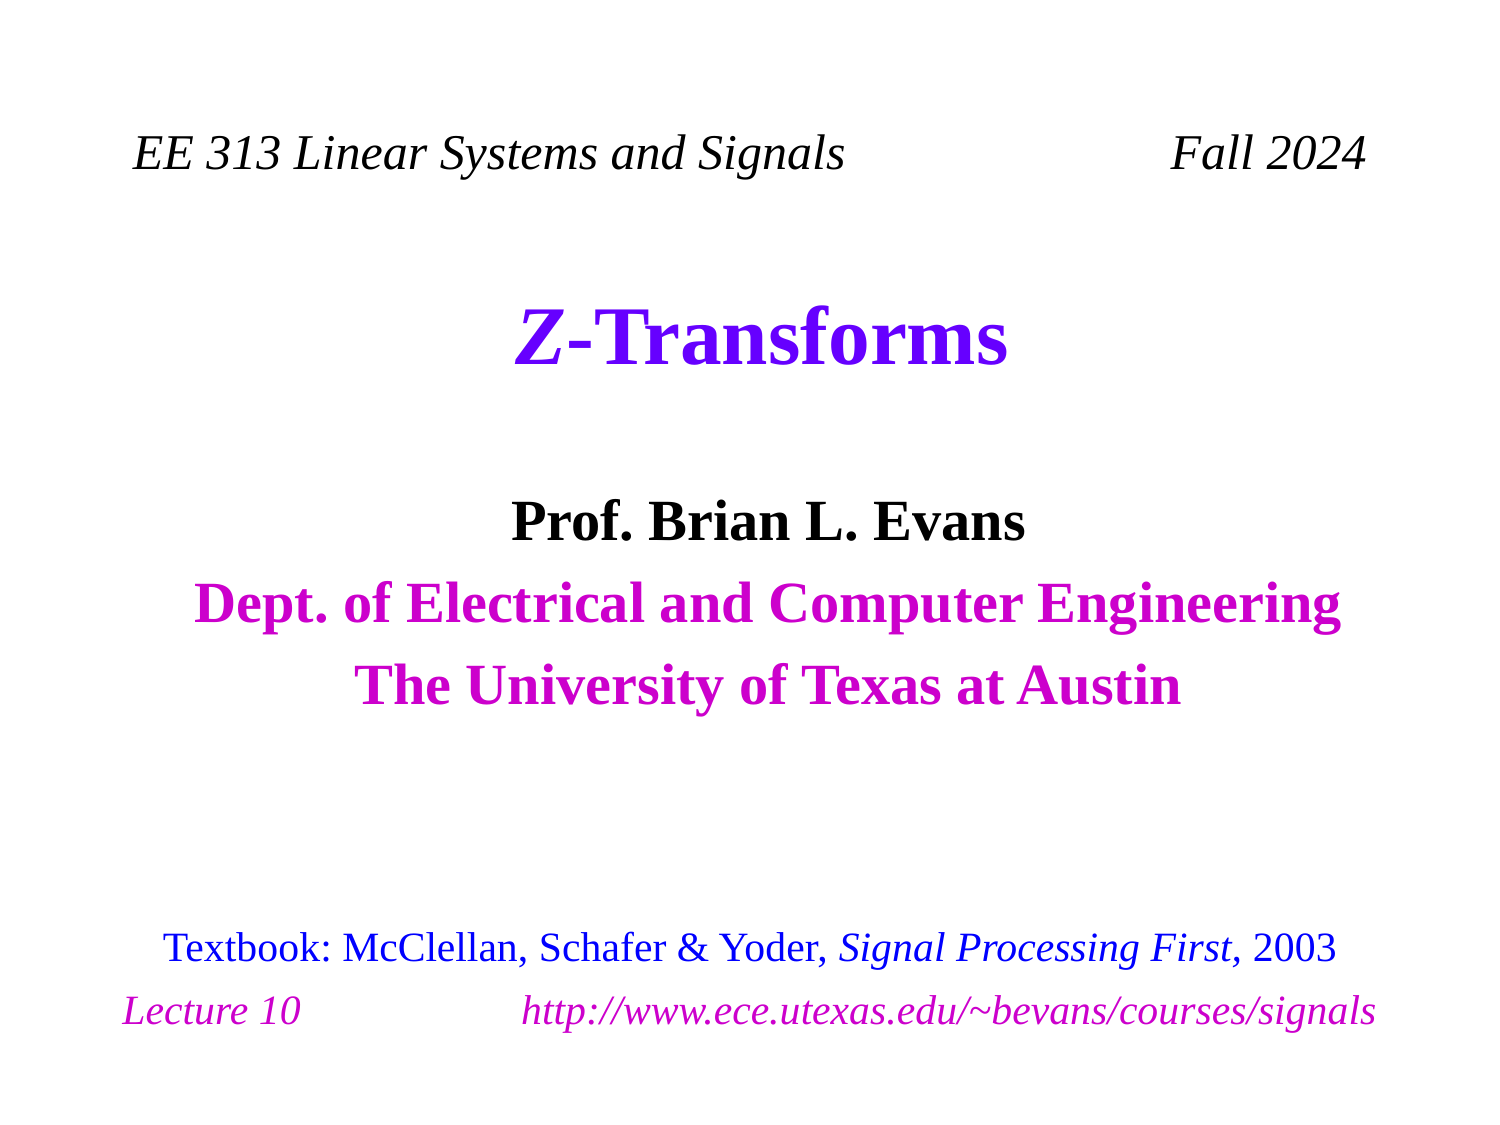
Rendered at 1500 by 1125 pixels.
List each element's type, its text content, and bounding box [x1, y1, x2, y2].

title Z-Transforms [125, 237, 1400, 425]
text_box Textbook: McClellan, Schafer & Yoder, Signal Processing First, 2003 [0, 912, 1500, 978]
text_box Lecture 10 http://www.ece.utexas.edu/~bevans/courses/signals [0, 978, 1500, 1040]
text_box EE 313 Linear Systems and Signals Fall 2024 [0, 112, 1500, 188]
subtitle Prof. Brian L. Evans Dept. of Electrical and Computer Engineering The University of Texas at Austin [137, 474, 1400, 763]
